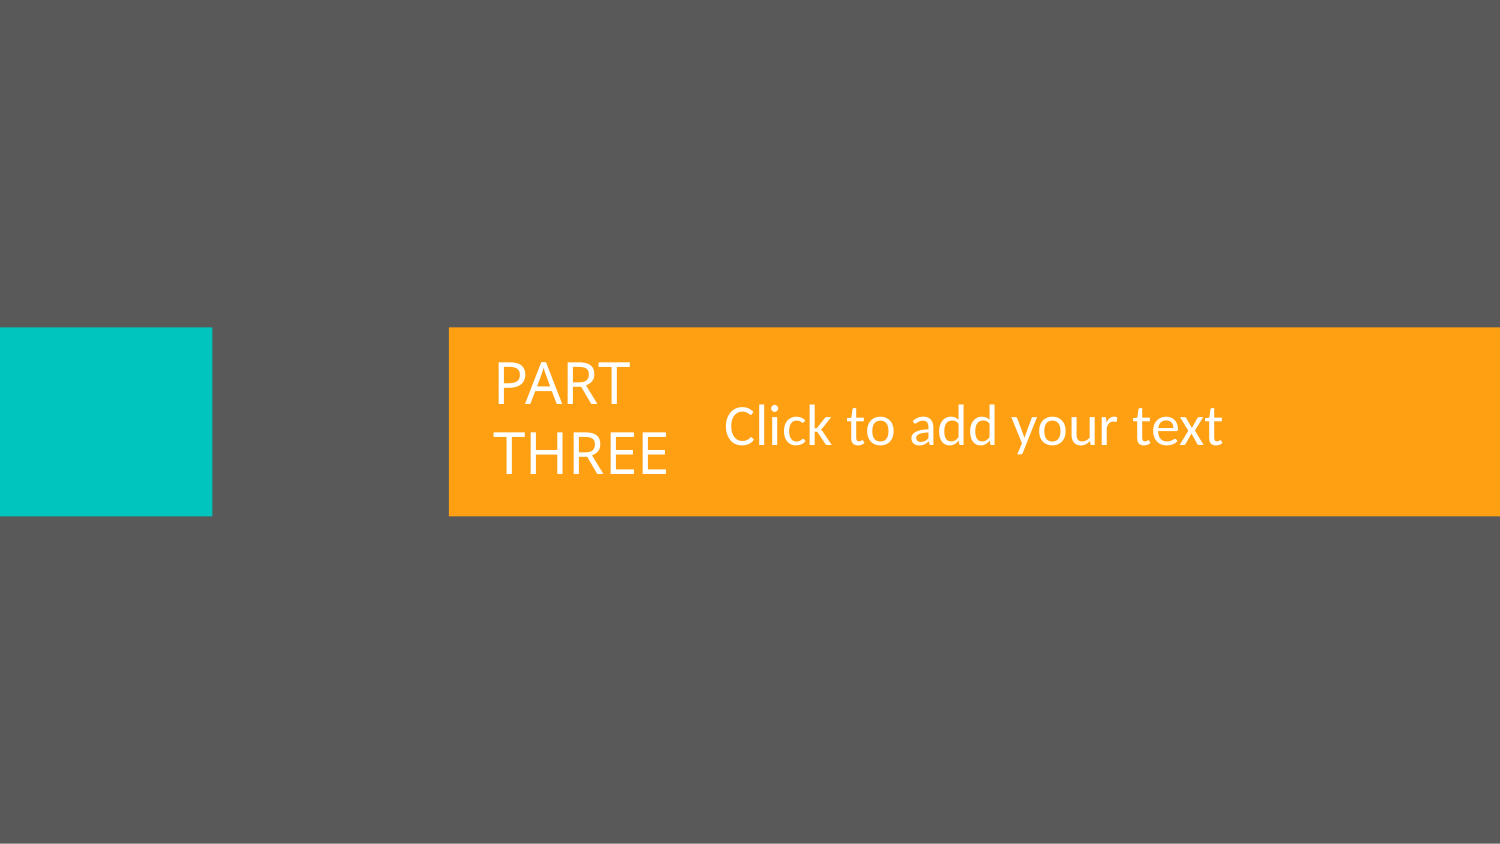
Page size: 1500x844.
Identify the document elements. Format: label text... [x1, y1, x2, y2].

text_box Click to add your text [447, 325, 1500, 518]
text_box PART THREE [478, 339, 786, 494]
text_box [0, 325, 215, 518]
